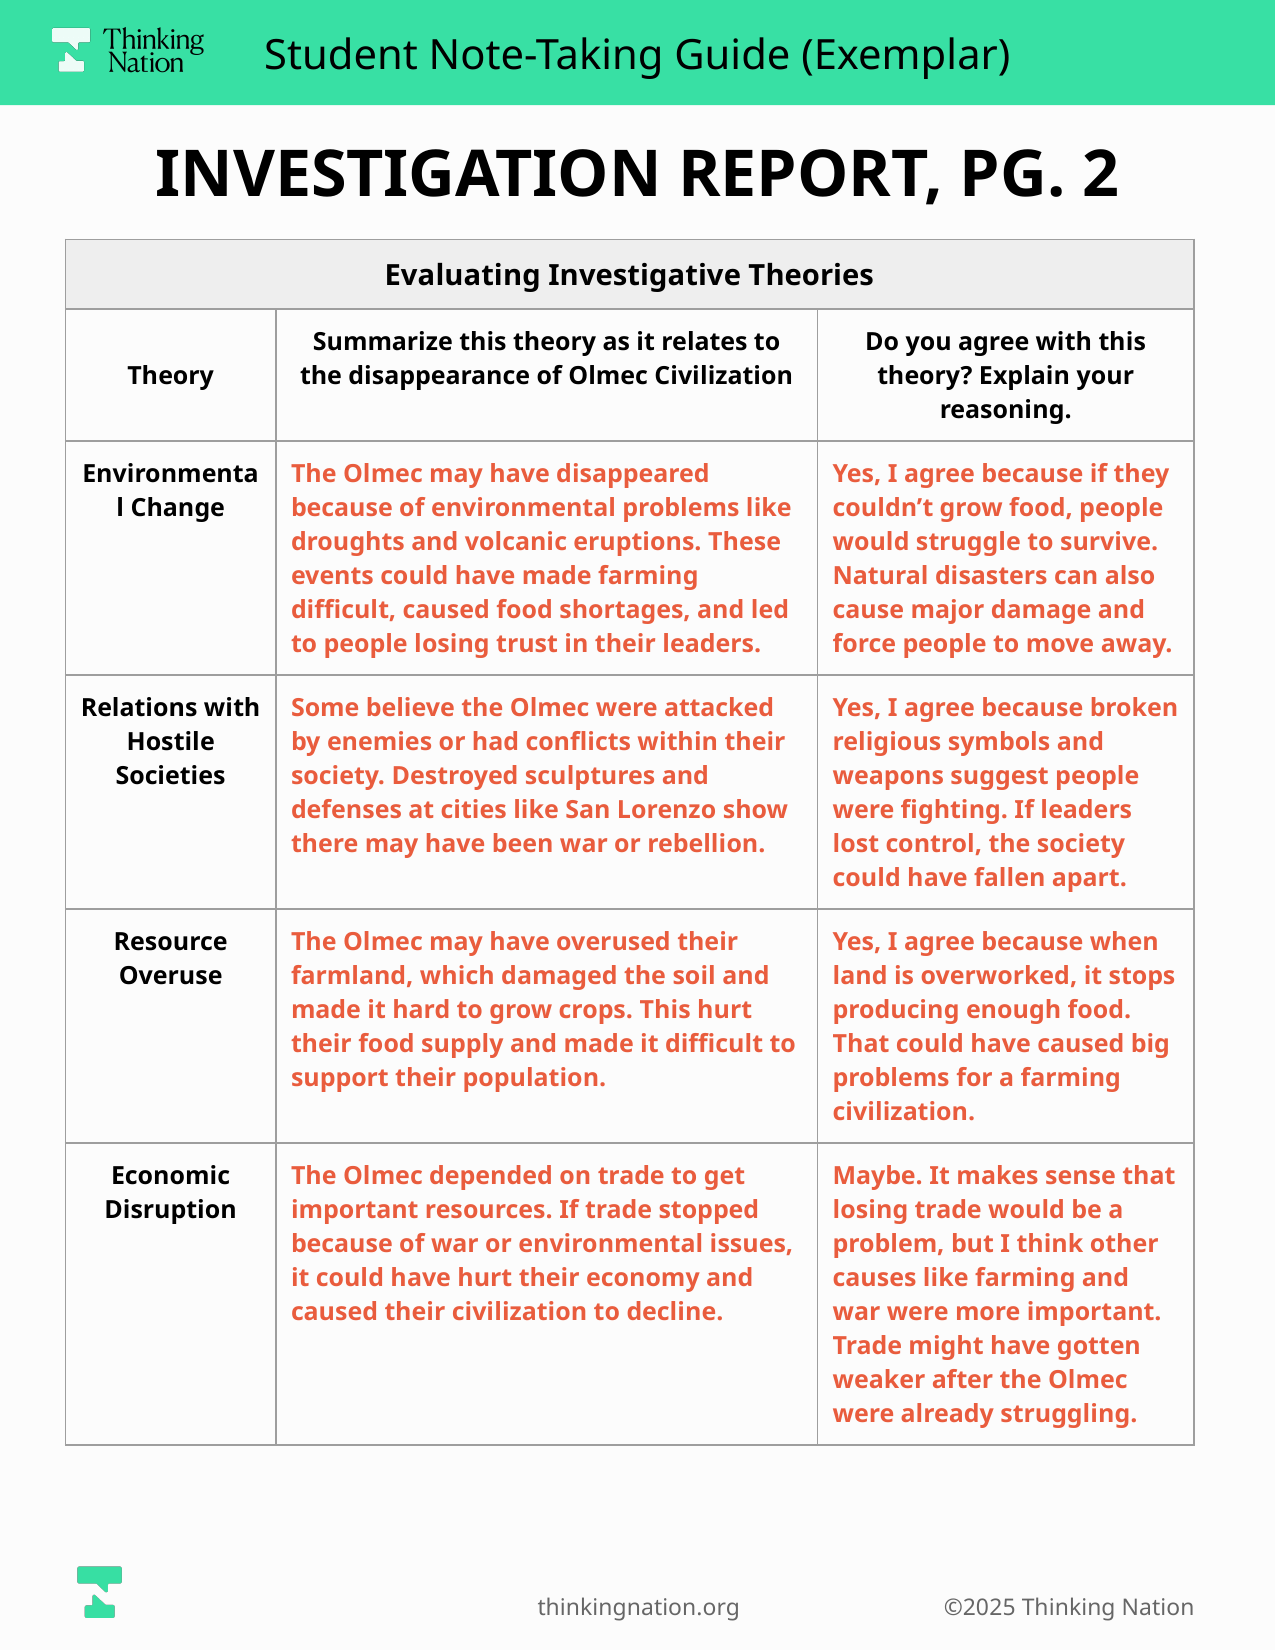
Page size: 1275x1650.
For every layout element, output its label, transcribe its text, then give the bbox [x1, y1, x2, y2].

text_box INVESTIGATION REPORT, PG. 2 [128, 117, 1146, 223]
table_cell Summarize this theory as it relates to the disappearance of Olmec Civilization [277, 310, 817, 440]
table_cell Theory [66, 310, 275, 440]
table_cell Environmental Change [66, 442, 275, 674]
table_cell The Olmec may have disappeared because of environmental problems like droughts and volcanic eruptions. These events could have made farming difficult, caused food shortages, and led to people losing trust in their leaders. [277, 442, 817, 674]
picture [63, 1556, 135, 1628]
text_box Student Note-Taking Guide (Exemplar) [0, 0, 1275, 106]
table_cell The Olmec depended on trade to get important resources. If trade stopped because of war or environmental issues, it could have hurt their economy and caused their civilization to decline. [277, 1144, 817, 1444]
table_cell Maybe. It makes sense that losing trade would be a problem, but I think other causes like farming and war were more important. Trade might have gotten weaker after the Olmec were already struggling. [818, 1144, 1193, 1444]
text_box ©2025 Thinking Nation [909, 1576, 1211, 1628]
table_cell Economic Disruption [66, 1144, 275, 1444]
table_header Evaluating Investigative Theories [66, 240, 1193, 308]
table_cell Relations with Hostile Societies [66, 676, 275, 908]
table_cell Some believe the Olmec were attacked by enemies or had conflicts within their society. Destroyed sculptures and defenses at cities like San Lorenzo show there may have been war or rebellion. [277, 676, 817, 908]
table_cell Do you agree with this theory? Explain your reasoning. [818, 310, 1193, 440]
table_cell The Olmec may have overused their farmland, which damaged the soil and made it hard to grow crops. This hurt their food supply and made it difficult to support their population. [277, 910, 817, 1142]
picture [35, 13, 210, 87]
table_cell Yes, I agree because broken religious symbols and weapons suggest people were fighting. If leaders lost control, the society could have fallen apart. [818, 676, 1193, 908]
text_box thinkingnation.org [488, 1576, 790, 1628]
table_cell Yes, I agree because if they couldn’t grow food, people would struggle to survive. Natural disasters can also cause major damage and force people to move away. [818, 442, 1193, 674]
table_cell Resource Overuse [66, 910, 275, 1142]
table_cell Yes, I agree because when land is overworked, it stops producing enough food. That could have caused big problems for a farming civilization. [818, 910, 1193, 1142]
